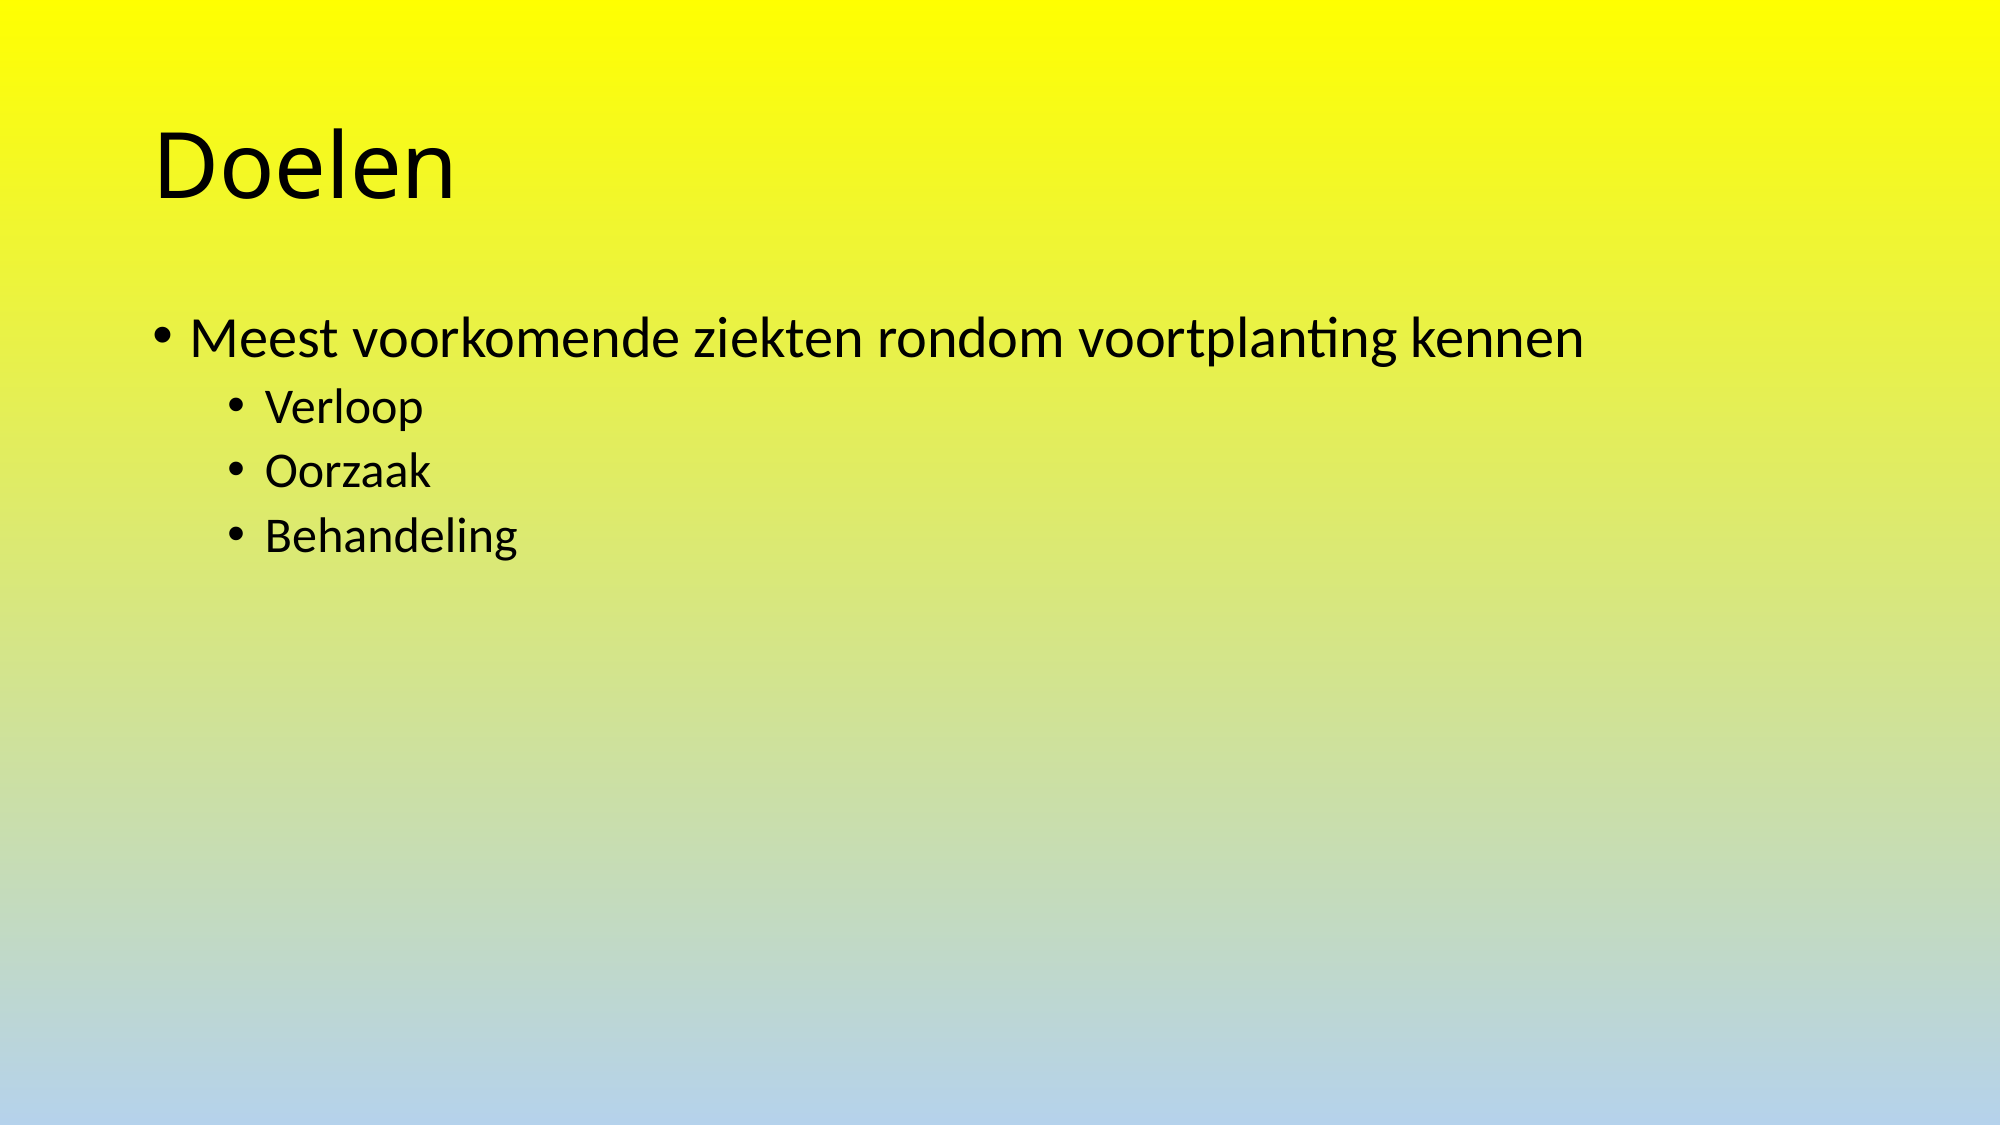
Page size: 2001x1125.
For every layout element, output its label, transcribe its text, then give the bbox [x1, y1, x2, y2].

title Doelen [137, 59, 1863, 278]
list Meest voorkomende ziekten rondom voortplanting kennen Verloop Oorzaak Behandeling [137, 299, 1863, 1014]
